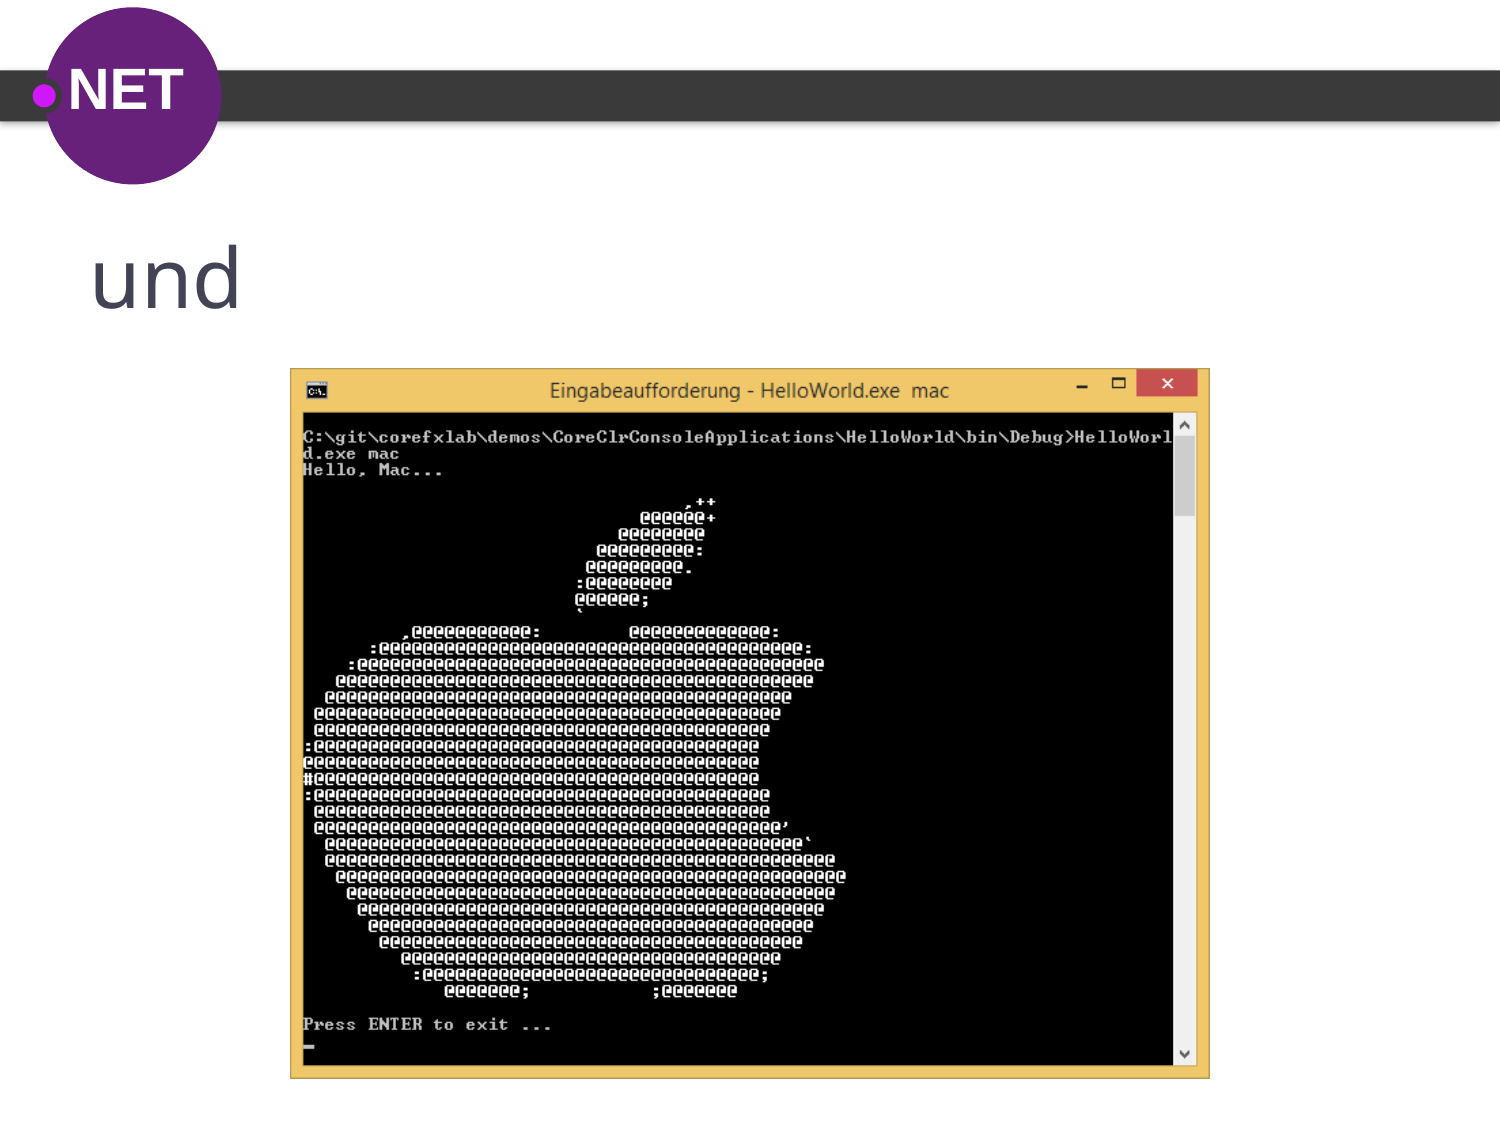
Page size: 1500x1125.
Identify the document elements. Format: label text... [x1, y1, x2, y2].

title und [75, 187, 1425, 363]
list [290, 368, 1210, 1079]
